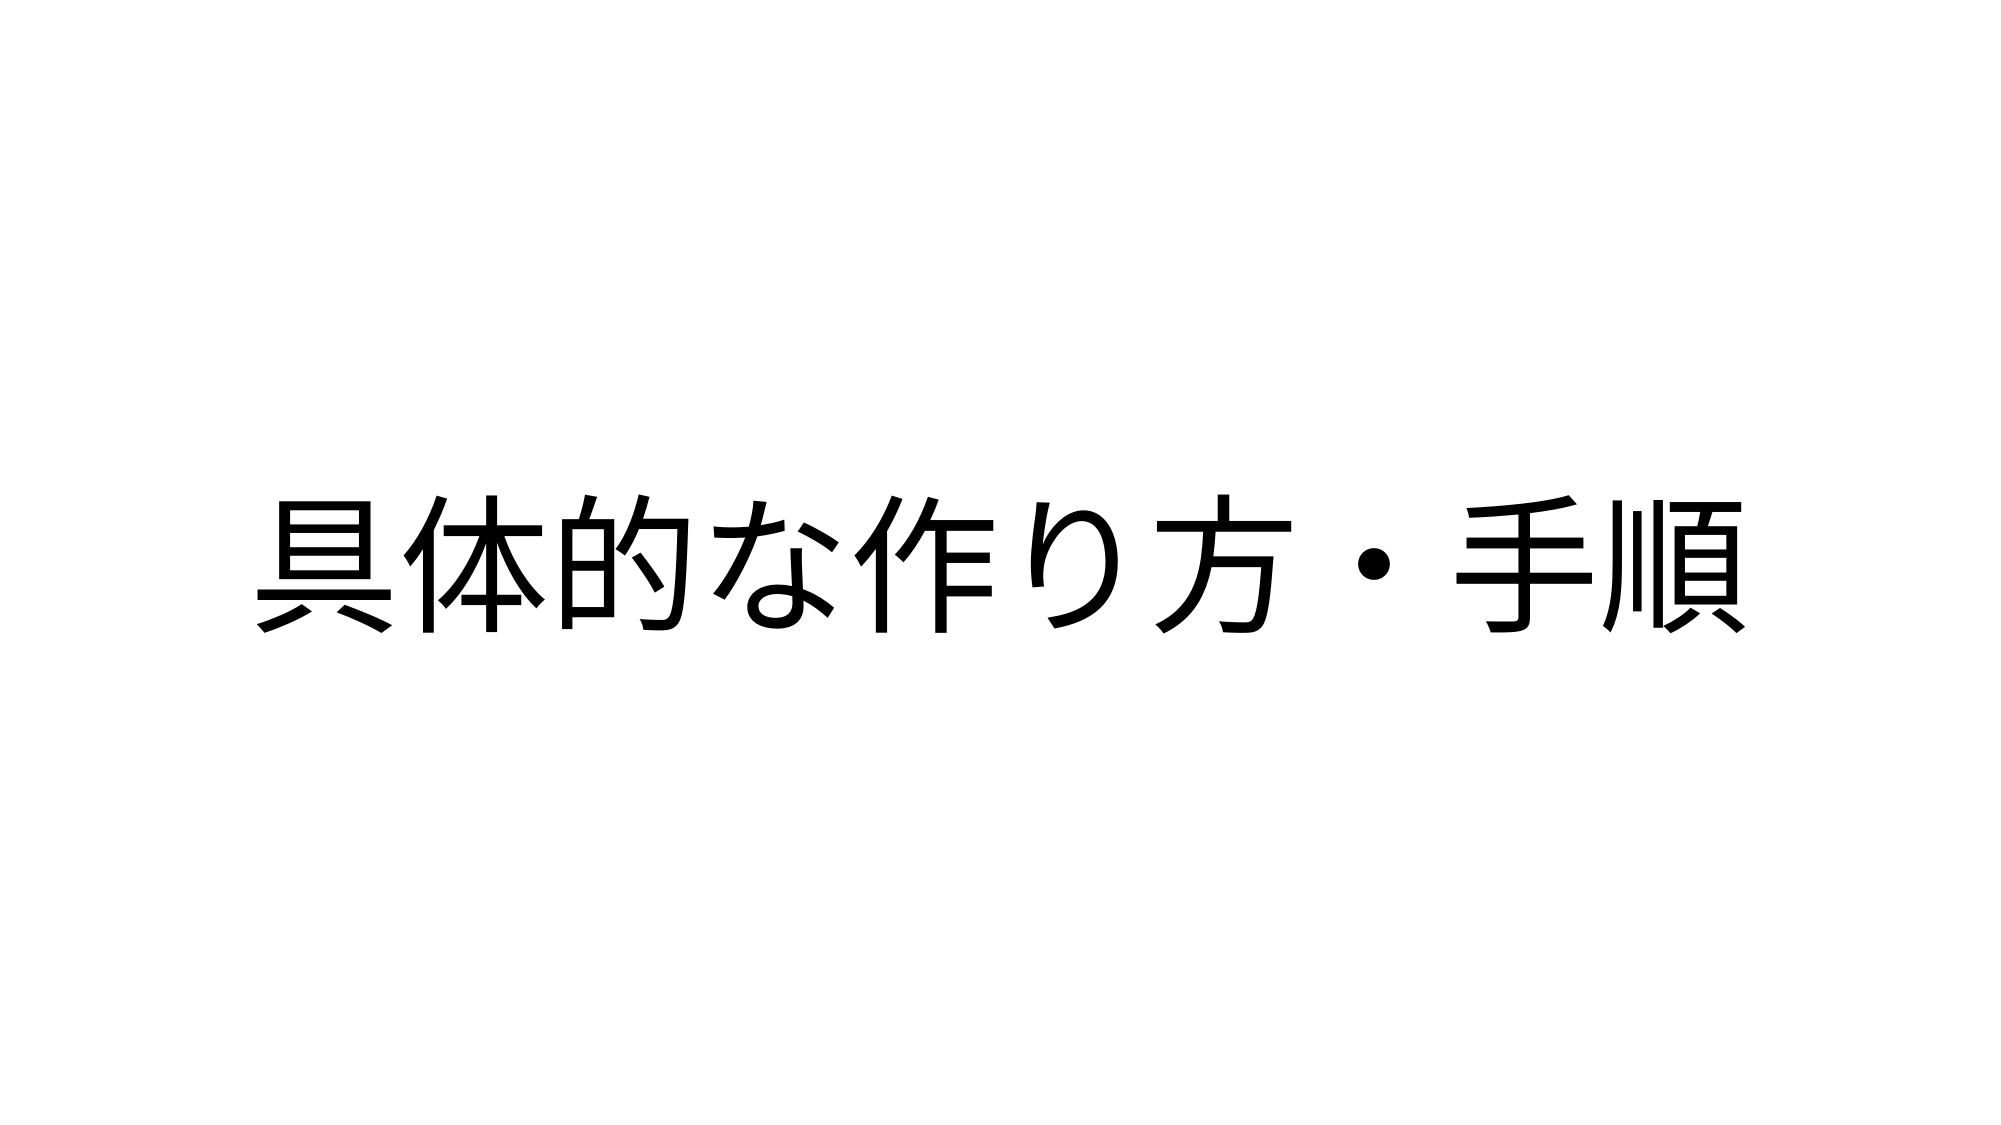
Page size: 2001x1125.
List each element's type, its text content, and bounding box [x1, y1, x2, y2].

text_box 具体的な作り方・手順 [163, 463, 1837, 659]
